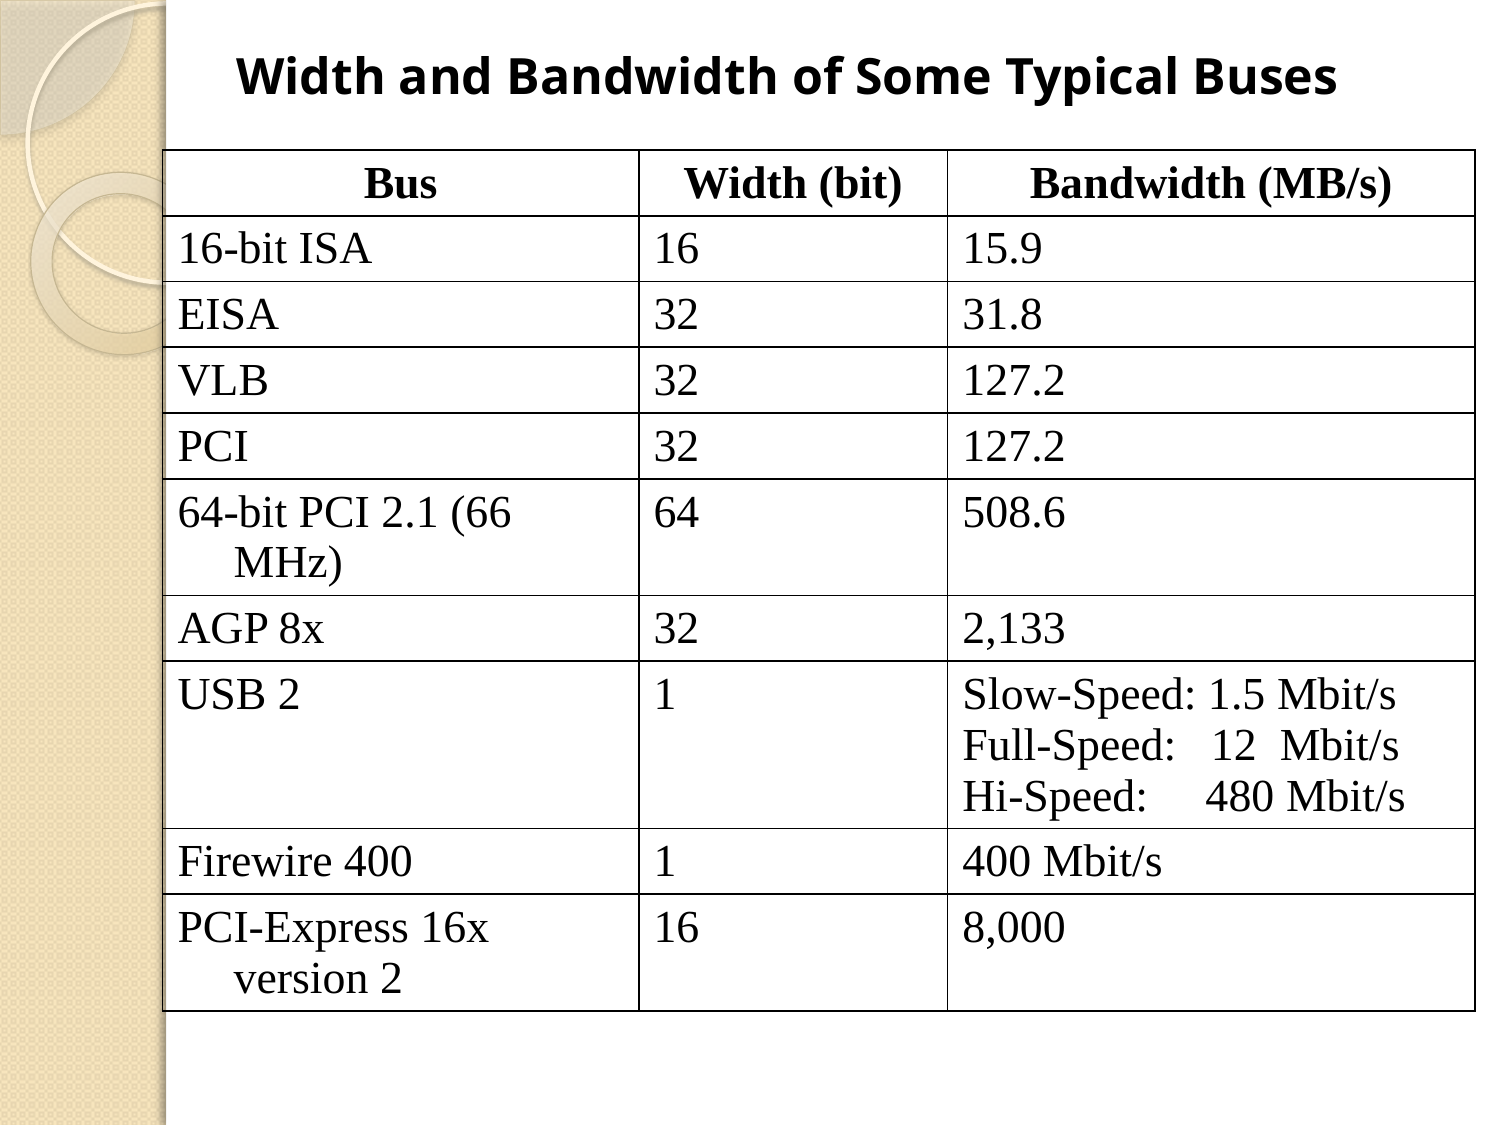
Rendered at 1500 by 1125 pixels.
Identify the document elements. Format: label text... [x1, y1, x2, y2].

table_header Bus [163, 151, 638, 215]
table_cell 64-bit PCI 2.1 (66 MHz) [163, 480, 638, 595]
table_header Width (bit) [640, 151, 947, 215]
table_cell 16-bit ISA [163, 217, 638, 281]
table_cell Firewire 400 [163, 829, 638, 893]
table_cell 8,000 [948, 895, 1474, 1010]
table_cell 127.2 [948, 348, 1474, 412]
table_cell 32 [640, 596, 947, 660]
table_cell 32 [640, 414, 947, 478]
table_cell 1 [640, 829, 947, 893]
table_cell 1 [640, 662, 947, 828]
table_cell 2,133 [948, 596, 1474, 660]
table_cell 64 [640, 480, 947, 595]
table_cell EISA [163, 282, 638, 346]
table_cell AGP 8x [163, 596, 638, 660]
table_cell 31.8 [948, 282, 1474, 346]
table_cell 127.2 [948, 414, 1474, 478]
table_cell 32 [640, 348, 947, 412]
table_cell PCI [163, 414, 638, 478]
table_cell VLB [163, 348, 638, 412]
table_cell 16 [640, 895, 947, 1010]
table_cell 15.9 [948, 217, 1474, 281]
table_cell PCI-Express 16x version 2 [163, 895, 638, 1010]
table_cell 32 [640, 282, 947, 346]
text_box Width and Bandwidth of Some Typical Buses [112, 37, 1463, 113]
table_cell 16 [640, 217, 947, 281]
table_cell 508.6 [948, 480, 1474, 595]
table_cell 400 Mbit/s [948, 829, 1474, 893]
table_cell USB 2 [163, 662, 638, 828]
table_header Bandwidth (MB/s) [948, 151, 1474, 215]
table_cell Slow-Speed: 1.5 Mbit/s Full-Speed: 12 Mbit/s Hi-Speed: 480 Mbit/s [948, 662, 1474, 828]
